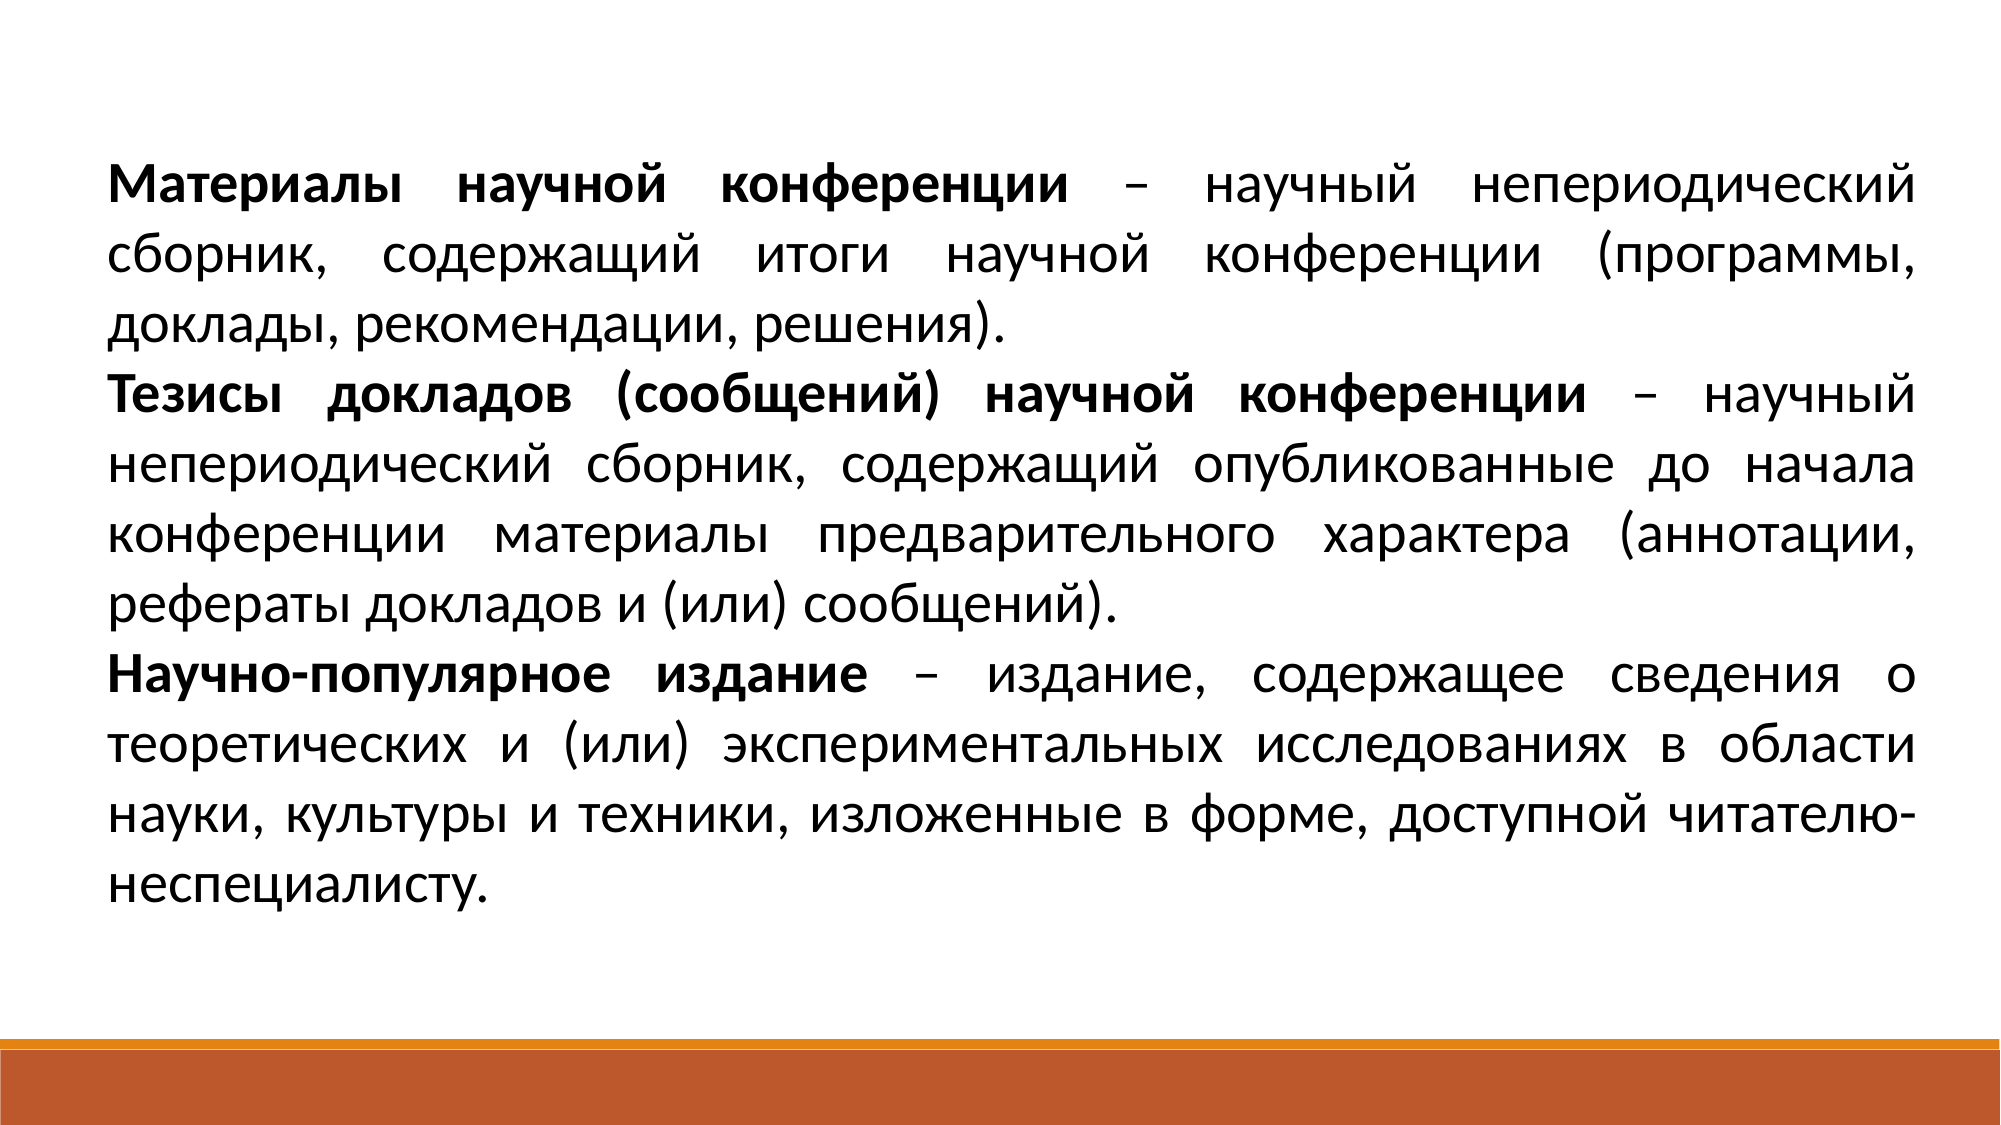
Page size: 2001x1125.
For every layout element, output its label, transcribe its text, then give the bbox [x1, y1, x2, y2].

text_box Материалы научной конференции – научный непериодический сборник, содержащий итоги научной конференции (программы, доклады, рекомендации, решения). Тезисы докладов (сообщений) научной конференции – научный непериодический сборник, содержащий опубликованные до начала конференции материалы предварительного характера (аннотации, рефераты докладов и (или) сообщений). Научно-популярное издание – издание, содержащее сведения о теоретических и (или) экспериментальных исследованиях в области науки, культуры и техники, изложенные в форме, доступной читателю-неспециалисту. [93, 136, 1932, 922]
